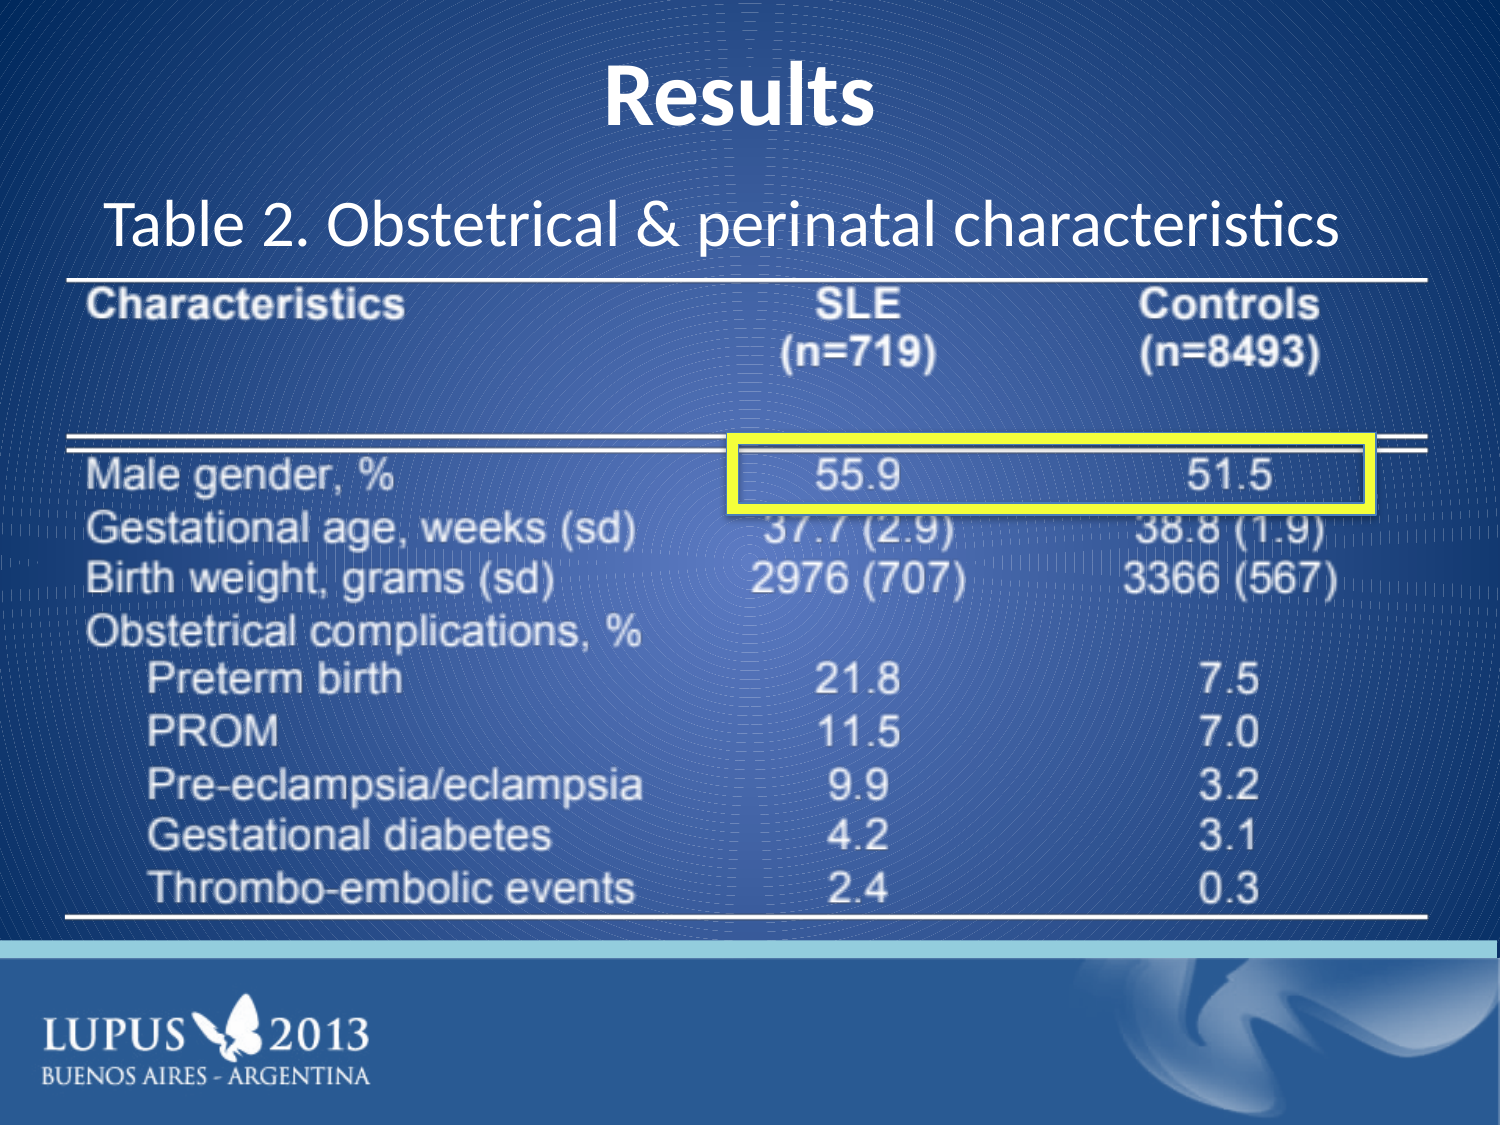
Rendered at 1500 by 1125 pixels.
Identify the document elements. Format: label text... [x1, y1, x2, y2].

list Table 2. Obstetrical & perinatal characteristics [88, 172, 1500, 276]
title Results [64, 0, 1415, 183]
picture [64, 278, 1500, 966]
